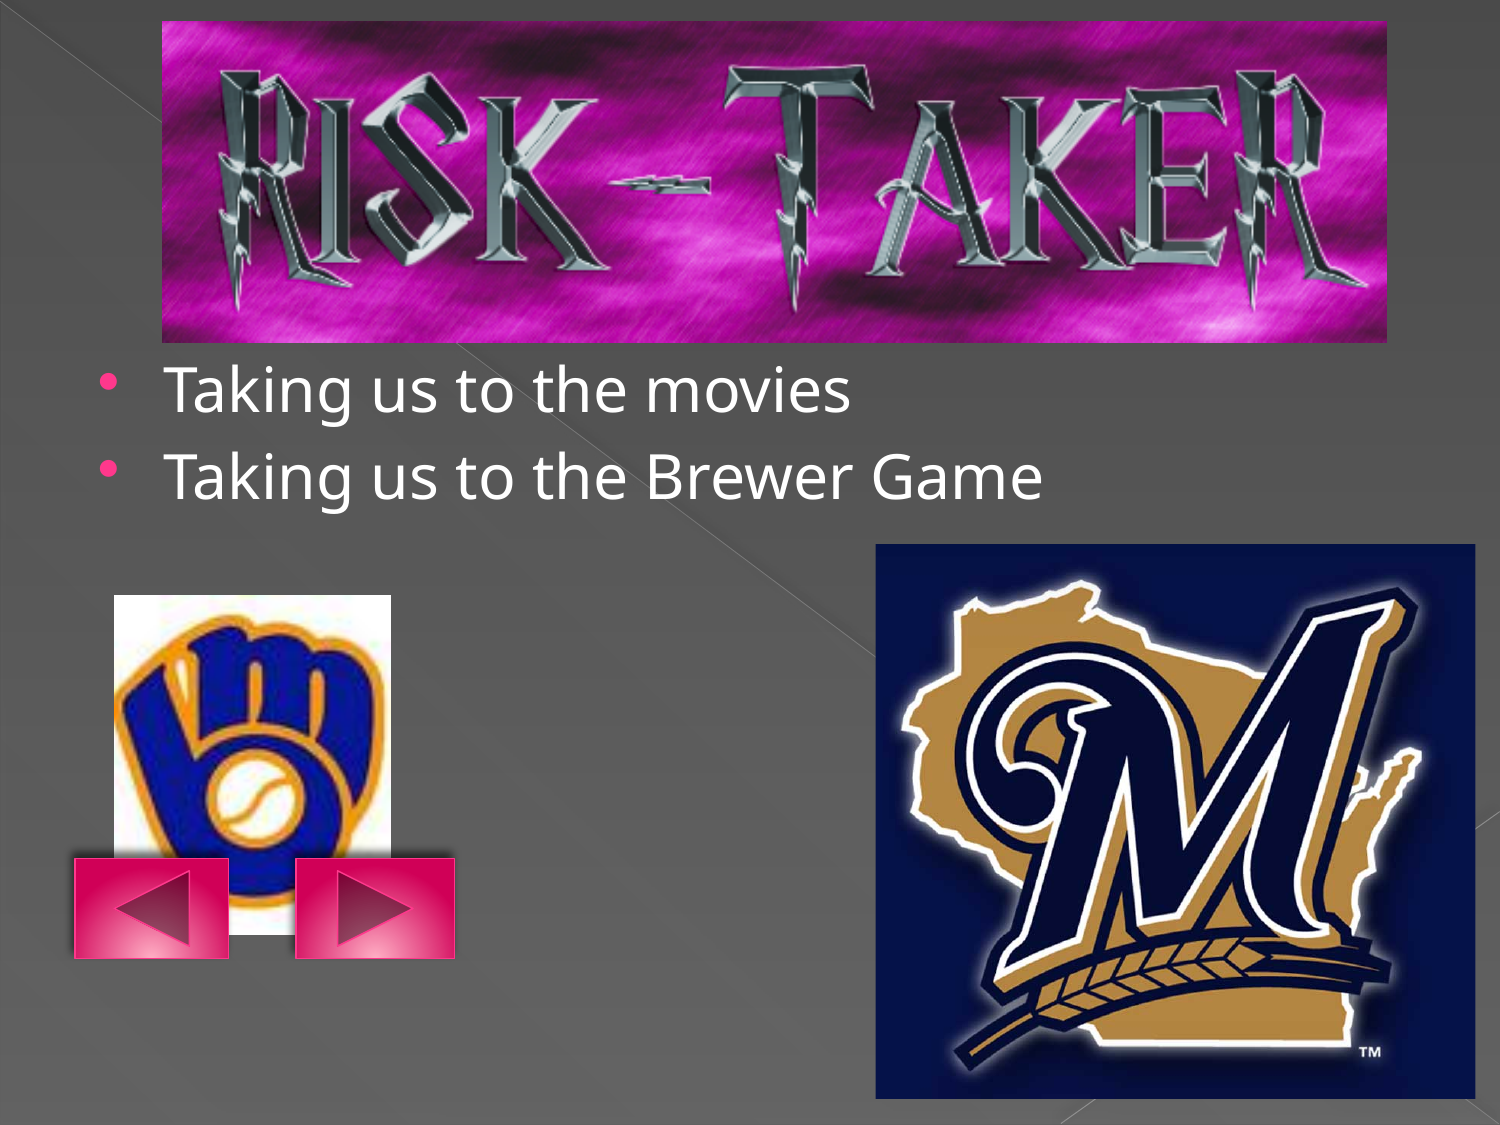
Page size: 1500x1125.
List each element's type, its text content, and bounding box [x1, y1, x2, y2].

picture [161, 20, 1387, 343]
list Taking us to the movies Taking us to the Brewer Game [75, 342, 1425, 768]
text_box [295, 858, 455, 959]
text_box [74, 858, 229, 959]
picture [113, 595, 391, 936]
picture [875, 543, 1476, 1099]
